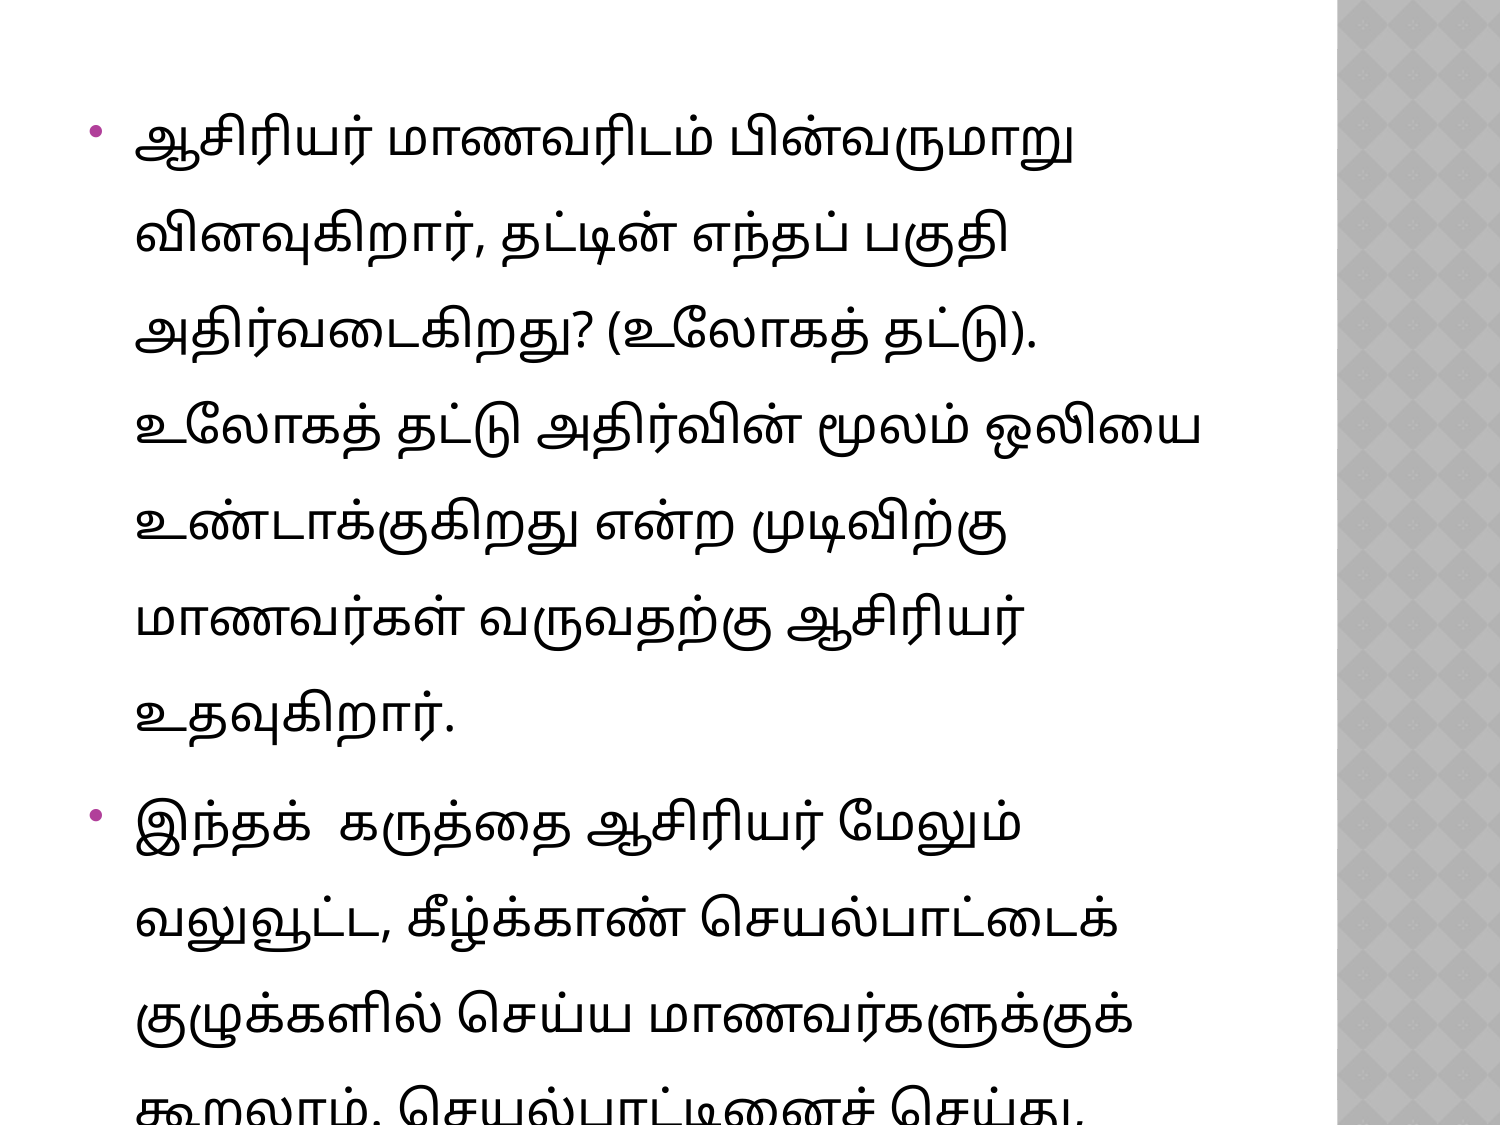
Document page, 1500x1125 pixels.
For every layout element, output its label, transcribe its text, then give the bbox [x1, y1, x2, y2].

list ஆசிரியர் மாணவரிடம் பின்வருமாறு வினவுகிறார், தட்டின் எந்தப் பகுதி அதிர்வடைகிறது? (உலோகத் தட்டு). உலோகத் தட்டு அதிர்வின் மூலம் ஒலியை உண்டாக்குகிறது என்ற முடிவிற்கு மாணவர்கள் வருவதற்கு ஆசிரியர் உதவுகிறார். இந்தக் கருத்தை ஆசிரியர் மேலும் வலுவூட்ட, கீழ்க்காண் செயல்பாட்டைக் குழுக்களில் செய்ய மாணவர்களுக்குக் கூறலாம். செயல்பாட்டினைச் செய்து, கருத்தை உருவாக்குவதற்கும் ஆசிரியர் உதவுகிறார். [75, 62, 1300, 1062]
